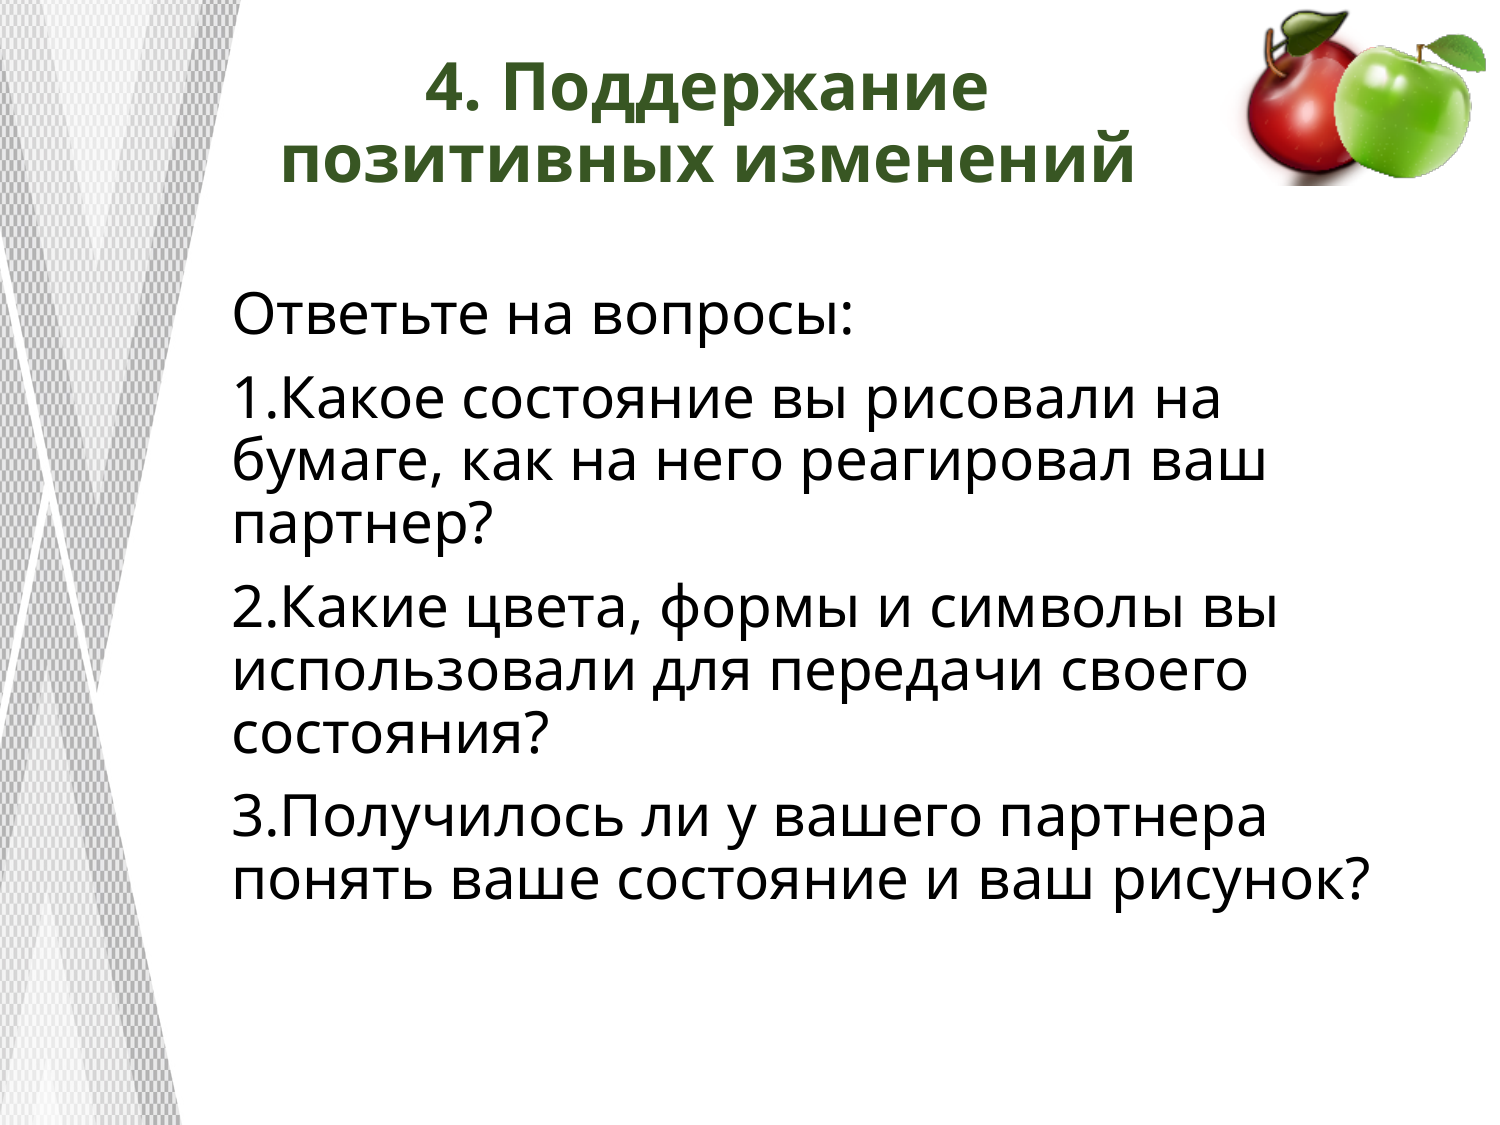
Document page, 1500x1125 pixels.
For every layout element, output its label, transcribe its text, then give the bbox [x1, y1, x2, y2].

list Ответьте на вопросы: Какое состояние вы рисовали на бумаге, как на него реагировал ваш партнер? Какие цвета, формы и символы вы использовали для передачи своего состояния? Получилось ли у вашего партнера понять ваше состояние и ваш рисунок? [216, 276, 1397, 1014]
picture [0, 0, 1500, 1125]
title 4. Поддержание позитивных изменений [233, 32, 1183, 217]
